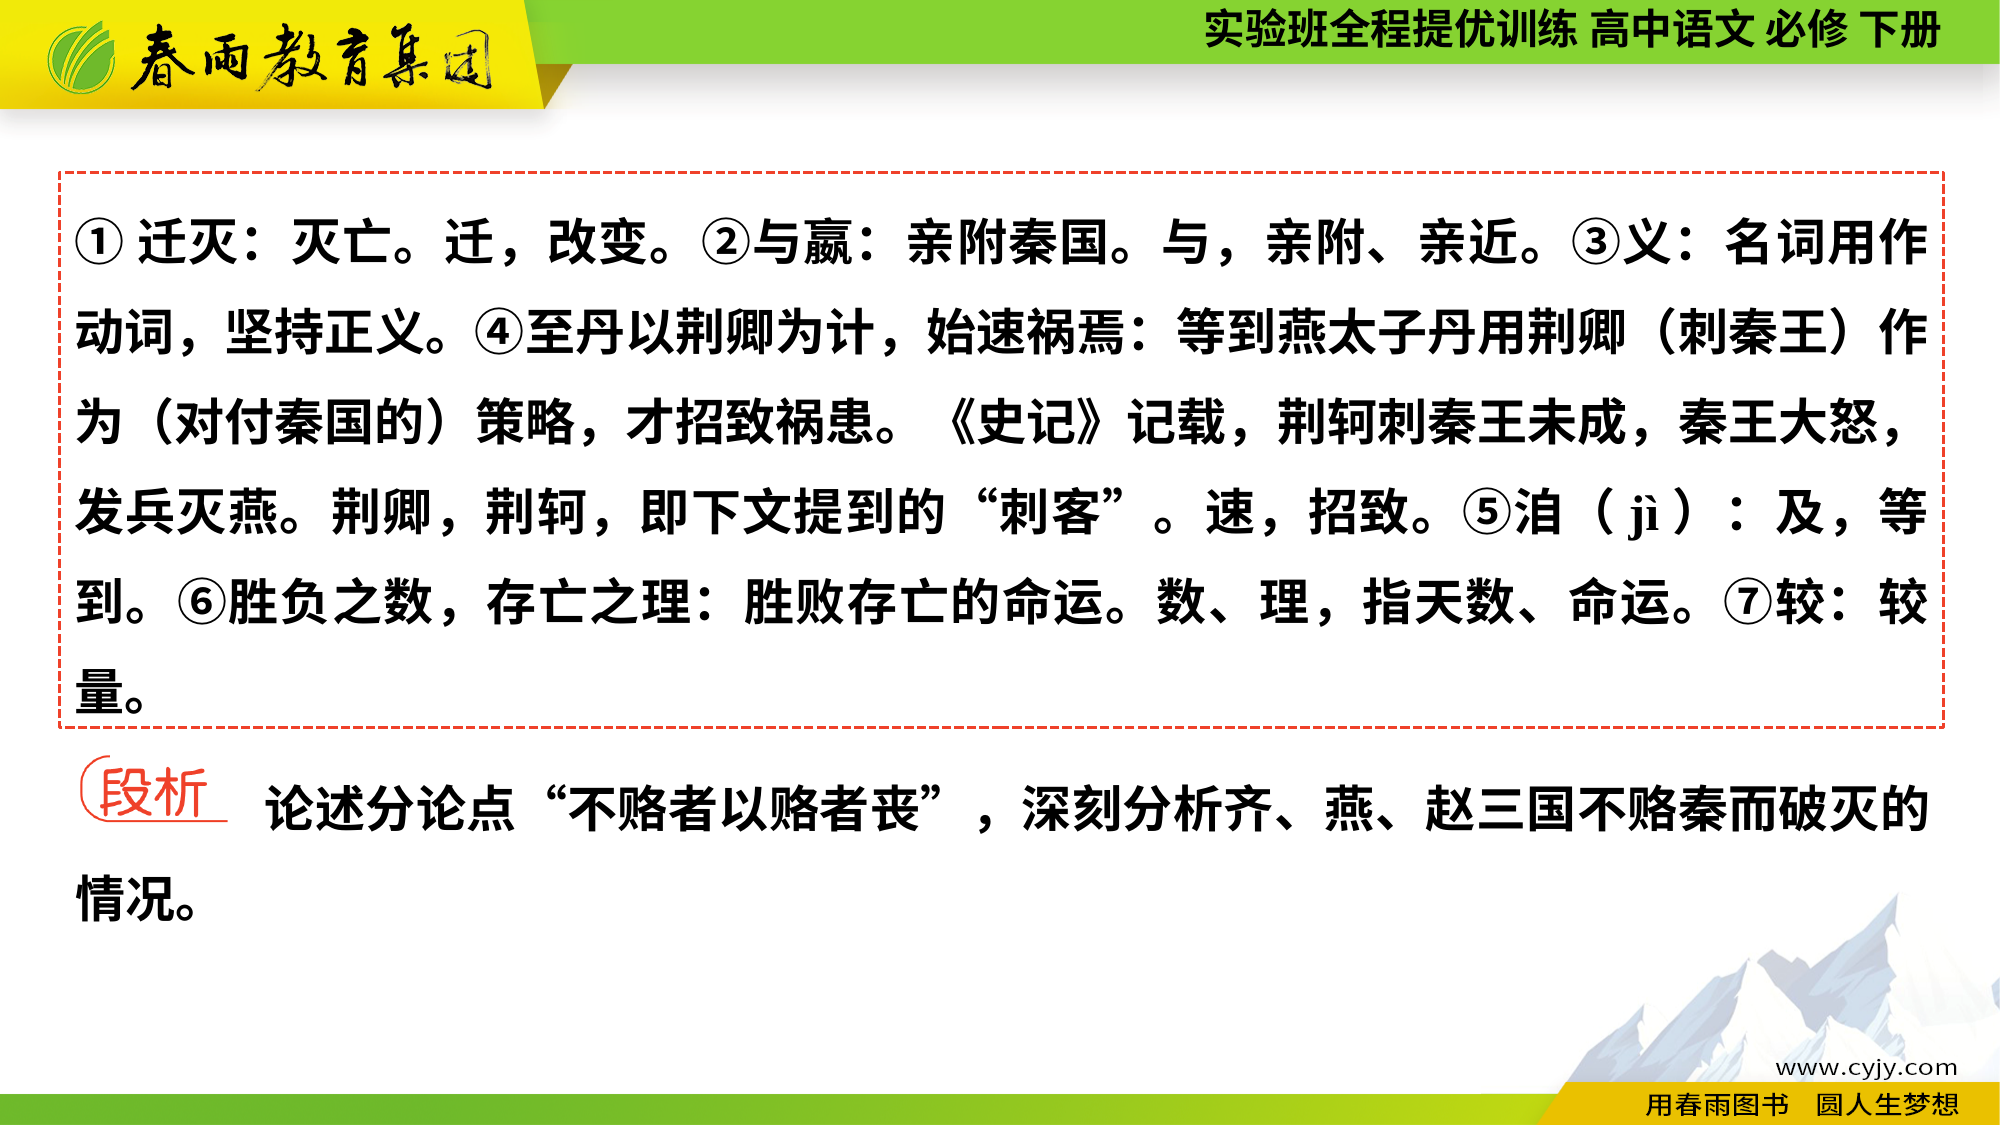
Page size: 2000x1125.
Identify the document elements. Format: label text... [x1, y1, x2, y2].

text_box ①迁灭：灭亡。迁，改变。②与嬴：亲附秦国。与，亲附、亲近。③义：名词用作动词，坚持正义。④至丹以荆卿为计，始速祸焉：等到燕太子丹用荆卿（刺秦王）作为（对付秦国的）策略，才招致祸患。《史记》记载，荆轲刺秦王未成，秦王大怒，发兵灭燕。荆卿，荆轲，即下文提到的“刺客”。速，招致。⑤洎（jì）：及，等到。⑥胜负之数，存亡之理：胜败存亡的命运。数、理，指天数、命运。⑦较：较量。 [59, 172, 1944, 728]
picture [0, 0, 2000, 1125]
text_box 论述分论点“不赂者以赂者丧”，深刻分析齐、燕、赵三国不赂秦而破灭的情况。 [60, 739, 1945, 935]
